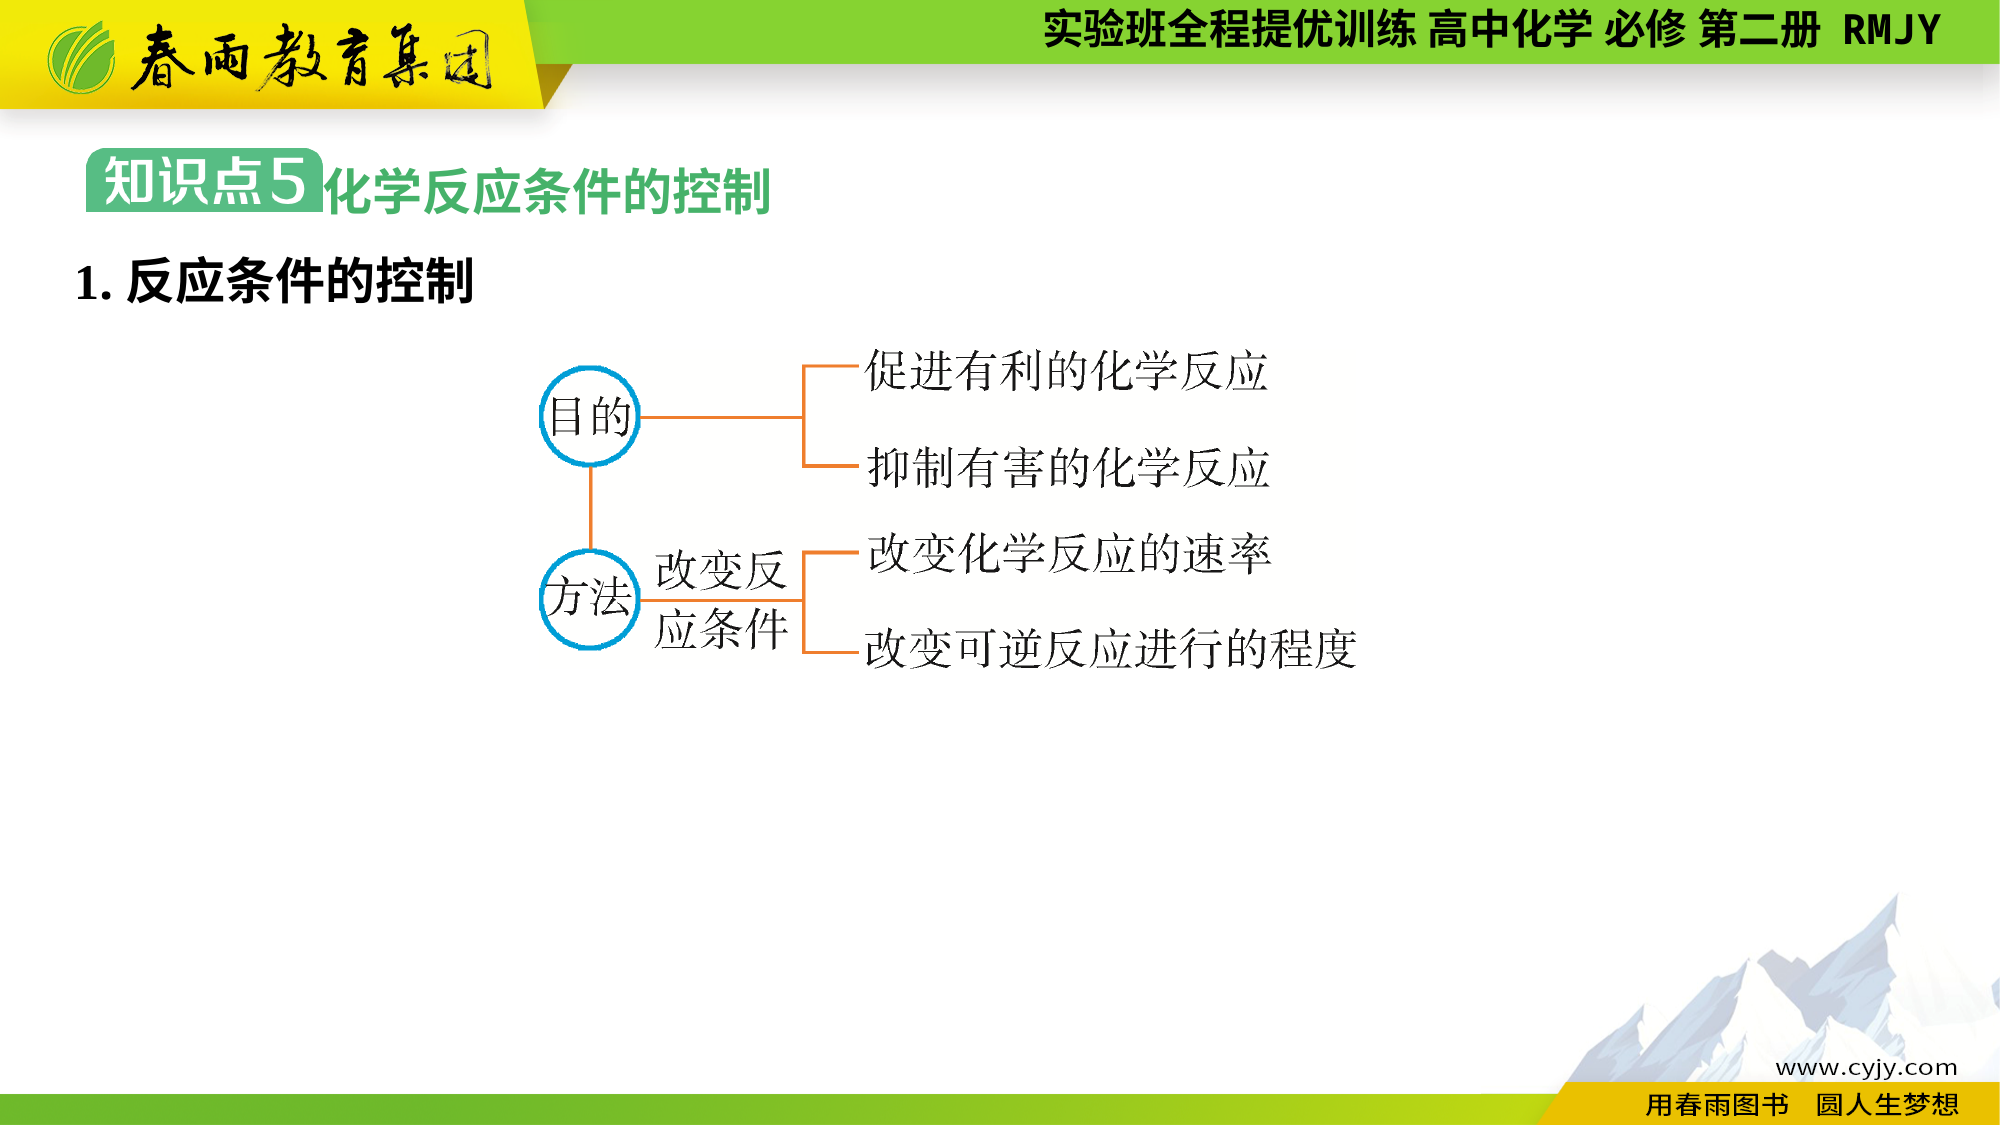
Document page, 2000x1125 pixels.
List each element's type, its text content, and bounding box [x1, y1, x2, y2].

picture [0, 0, 2000, 1125]
list 化学反应条件的控制 1.反应条件的控制 [59, 122, 1944, 320]
